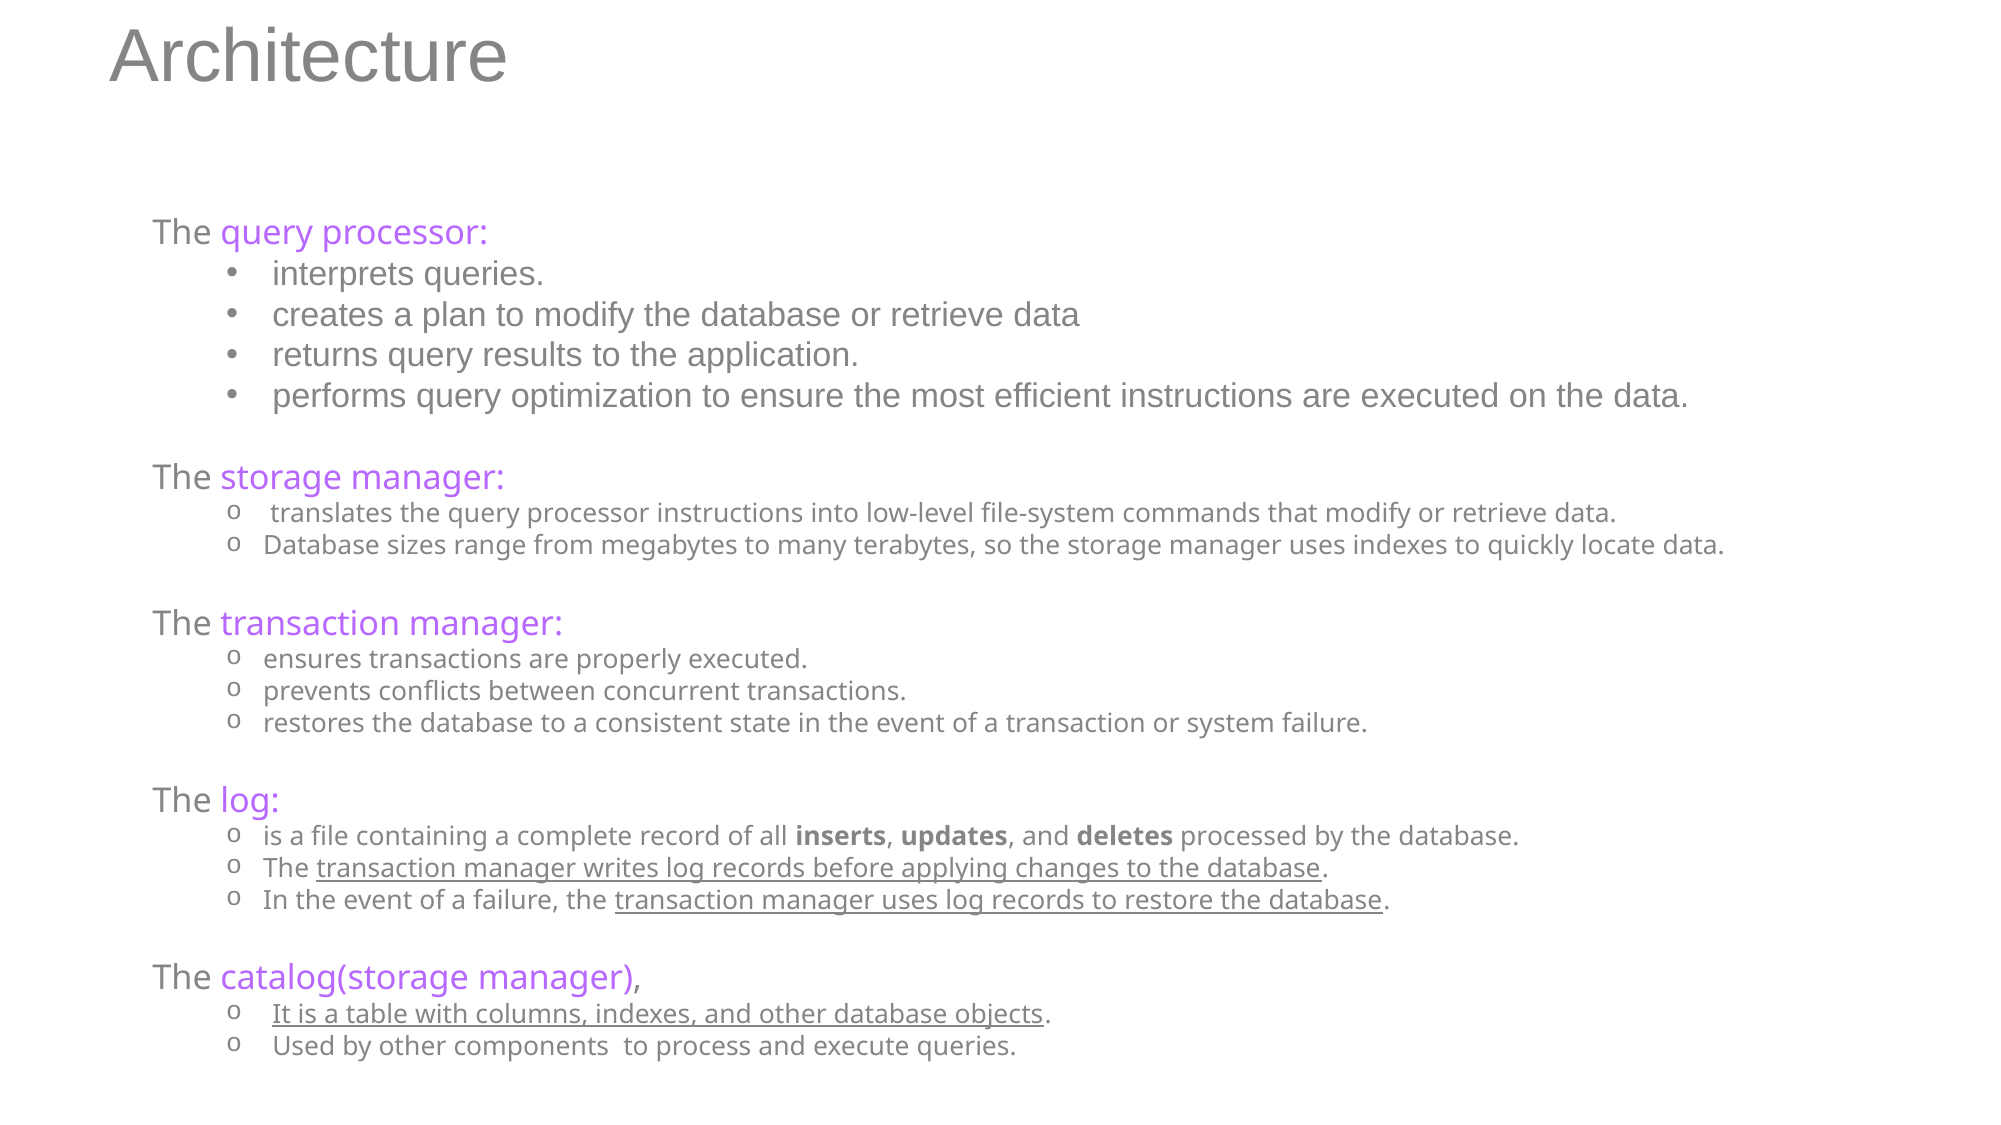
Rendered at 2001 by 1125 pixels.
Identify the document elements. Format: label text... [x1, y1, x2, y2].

title Architecture [94, 48, 1820, 166]
list The query processor: interprets queries. creates a plan to modify the database or retrieve data returns query results to the application. performs query optimization to ensure the most efficient instructions are executed on the data. The storage manager: translates the query processor instructions into low-level file-system commands that modify or retrieve data. Database sizes range from megabytes to many terabytes, so the storage manager uses indexes to quickly locate data. The transaction manager: ensures transactions are properly executed. prevents conflicts between concurrent transactions. restores the database to a consistent state in the event of a transaction or system failure. The log: is a file containing a complete record of all inserts, updates, and deletes processed by the database. The transaction manager writes log records before applying changes to the database. In the event of a failure, the transaction manager uses log records to restore the database. The catalog(storage manager), It is a table with columns, indexes, and other database objects. Used by other components to process and execute queries. [137, 202, 1863, 1069]
